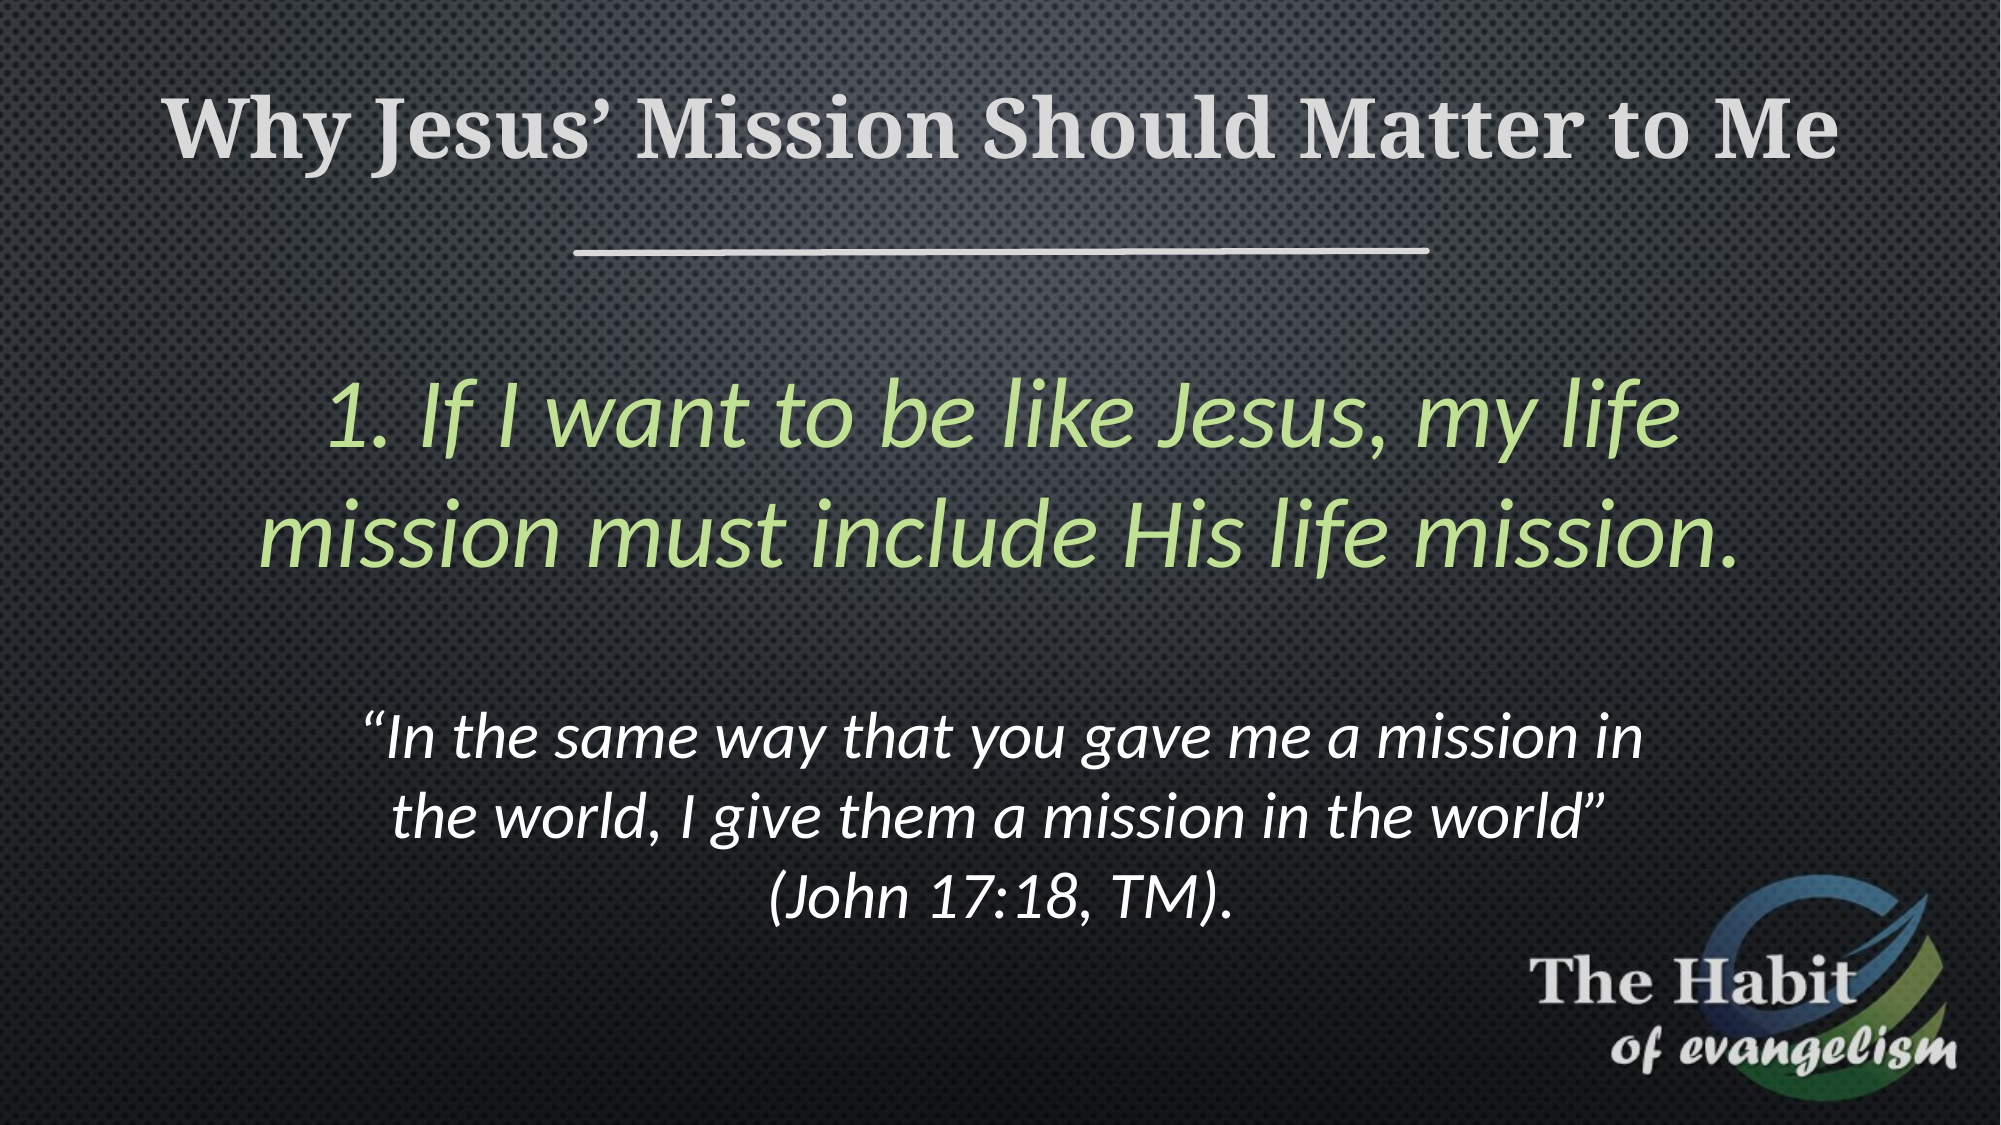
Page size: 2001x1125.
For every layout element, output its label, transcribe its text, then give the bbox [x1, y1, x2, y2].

text_box “In the same way that you gave me a mission in the world, I give them a mission in the world” (John 17:18, TM). [318, 684, 1685, 940]
text_box 1. If I want to be like Jesus, my life mission must include His life mission. [162, 340, 1840, 595]
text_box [575, 250, 1427, 254]
text_box Why Jesus’ Mission Should Matter to Me [23, 67, 1980, 183]
picture [0, 0, 2001, 1125]
